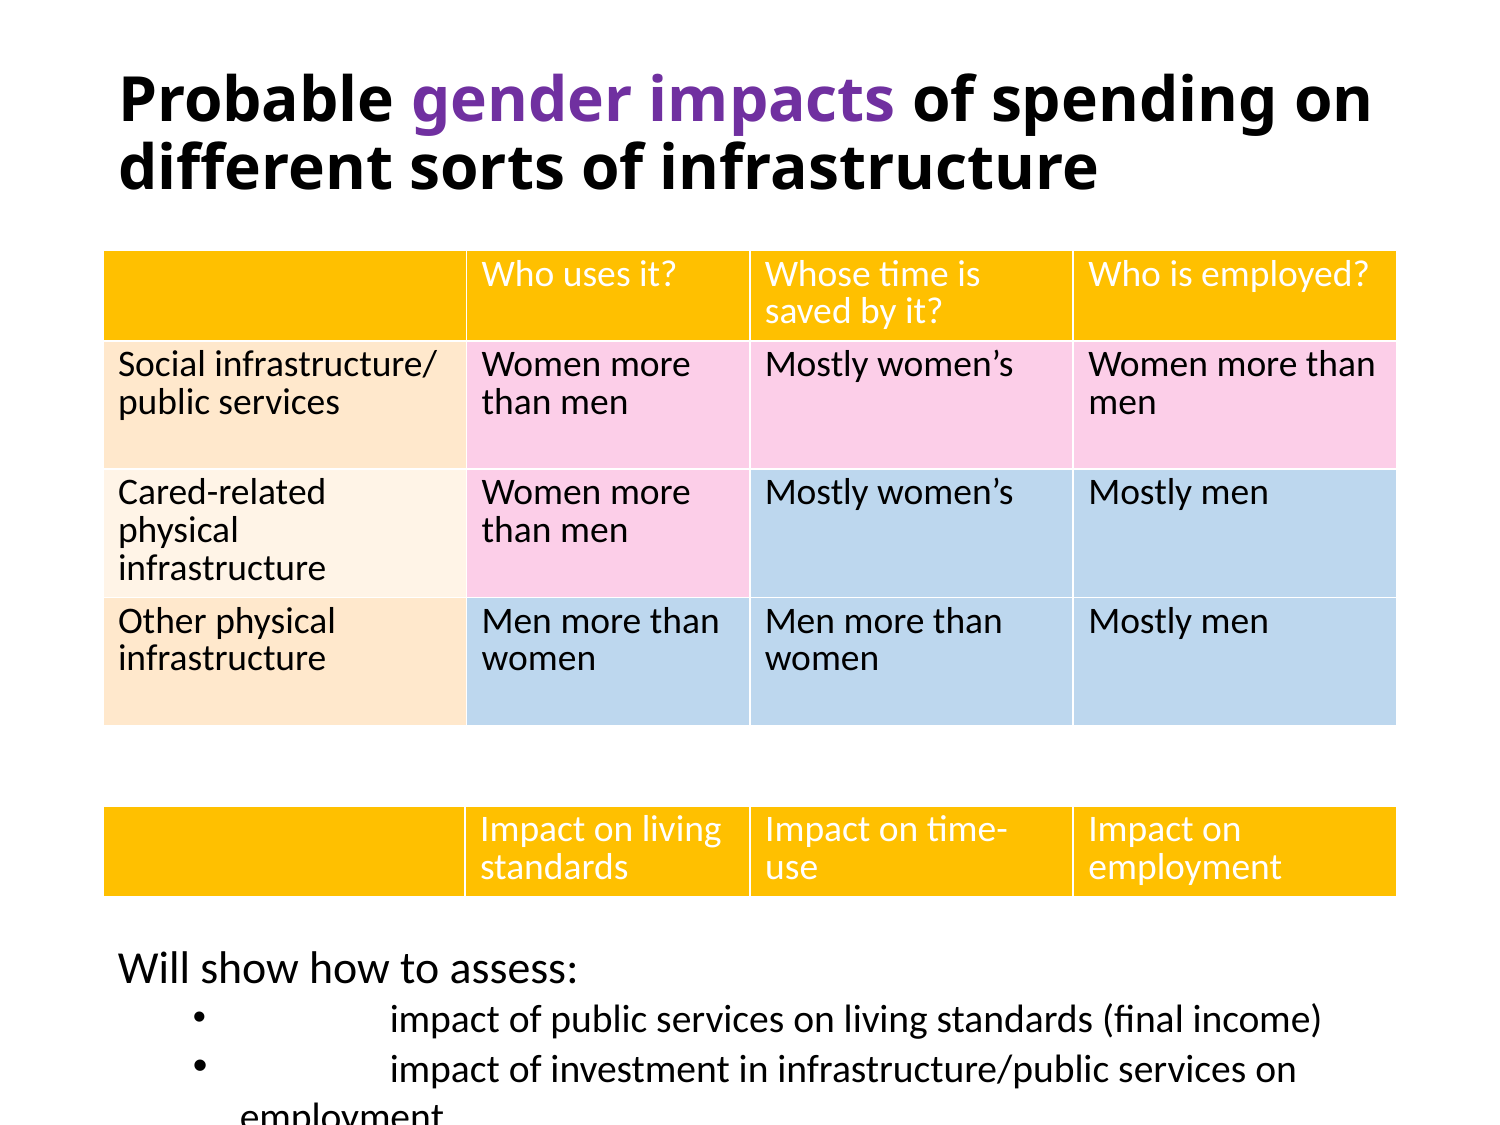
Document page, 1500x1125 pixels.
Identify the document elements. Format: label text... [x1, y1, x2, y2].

text_box Will show how to assess: impact of public services on living standards (final income) impact of investment in infrastructure/public services on employment [103, 930, 1480, 1125]
table_header Impact on time-use [751, 807, 1072, 896]
table_cell Social infrastructure/ public services [104, 342, 466, 468]
table_cell Cared-related physical infrastructure [104, 470, 466, 597]
table_header Whose time is saved by it? [751, 251, 1072, 340]
table_header Who uses it? [467, 251, 749, 340]
table_header Impact on living standards [466, 807, 749, 896]
table_cell Other physical infrastructure [104, 598, 466, 725]
table_header Who is employed? [1074, 251, 1396, 340]
table_cell Mostly women’s [751, 342, 1072, 468]
table_header [104, 807, 464, 896]
title Probable gender impacts of spending on different sorts of infrastructure [103, 59, 1397, 211]
table_cell Women more than men [1074, 342, 1396, 468]
table_cell Mostly men [1074, 470, 1396, 597]
table_cell Women more than men [467, 470, 749, 597]
table_cell Women more than men [467, 342, 749, 468]
table_cell Mostly men [1074, 598, 1396, 725]
table_cell Men more than women [467, 598, 749, 725]
table_cell Mostly women’s [751, 470, 1072, 597]
table_cell Men more than women [751, 598, 1072, 725]
table_header Impact on employment [1074, 807, 1396, 896]
table_header [104, 251, 466, 340]
